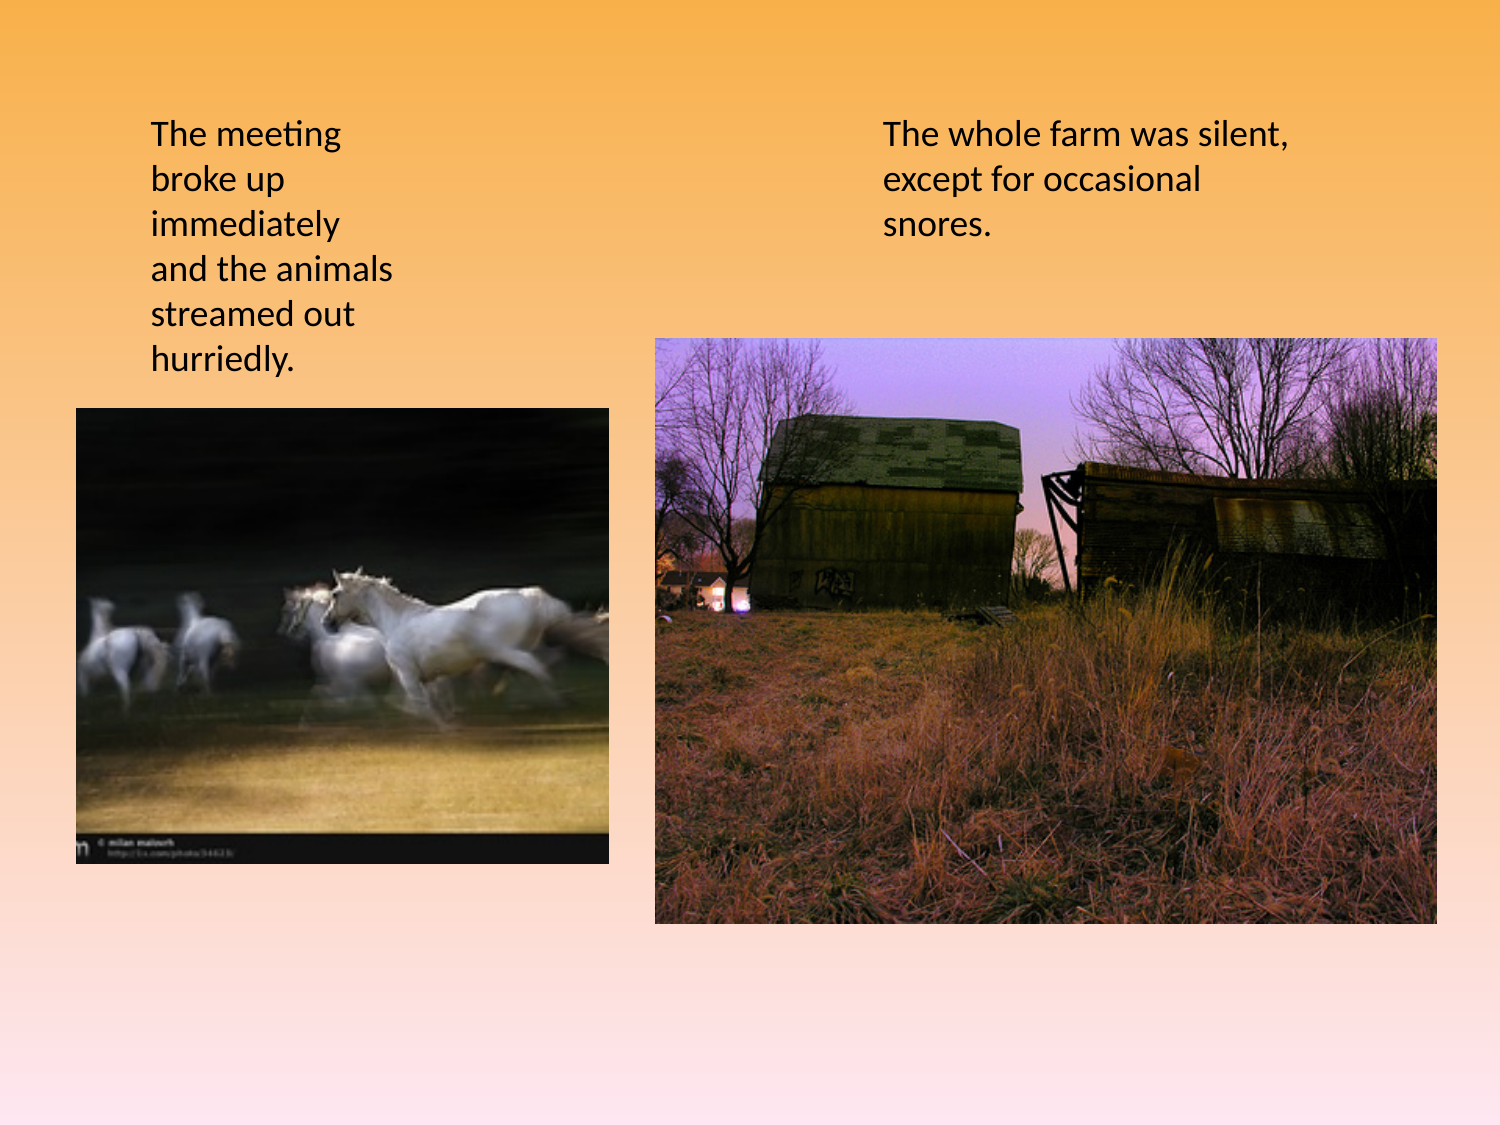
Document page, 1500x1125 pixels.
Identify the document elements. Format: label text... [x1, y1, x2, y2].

text_box The meeting broke up immediately and the animals streamed out hurriedly. [135, 101, 420, 387]
picture [76, 408, 609, 865]
text_box The whole farm was silent, except for occasional snores. [868, 101, 1329, 252]
picture [655, 337, 1437, 925]
